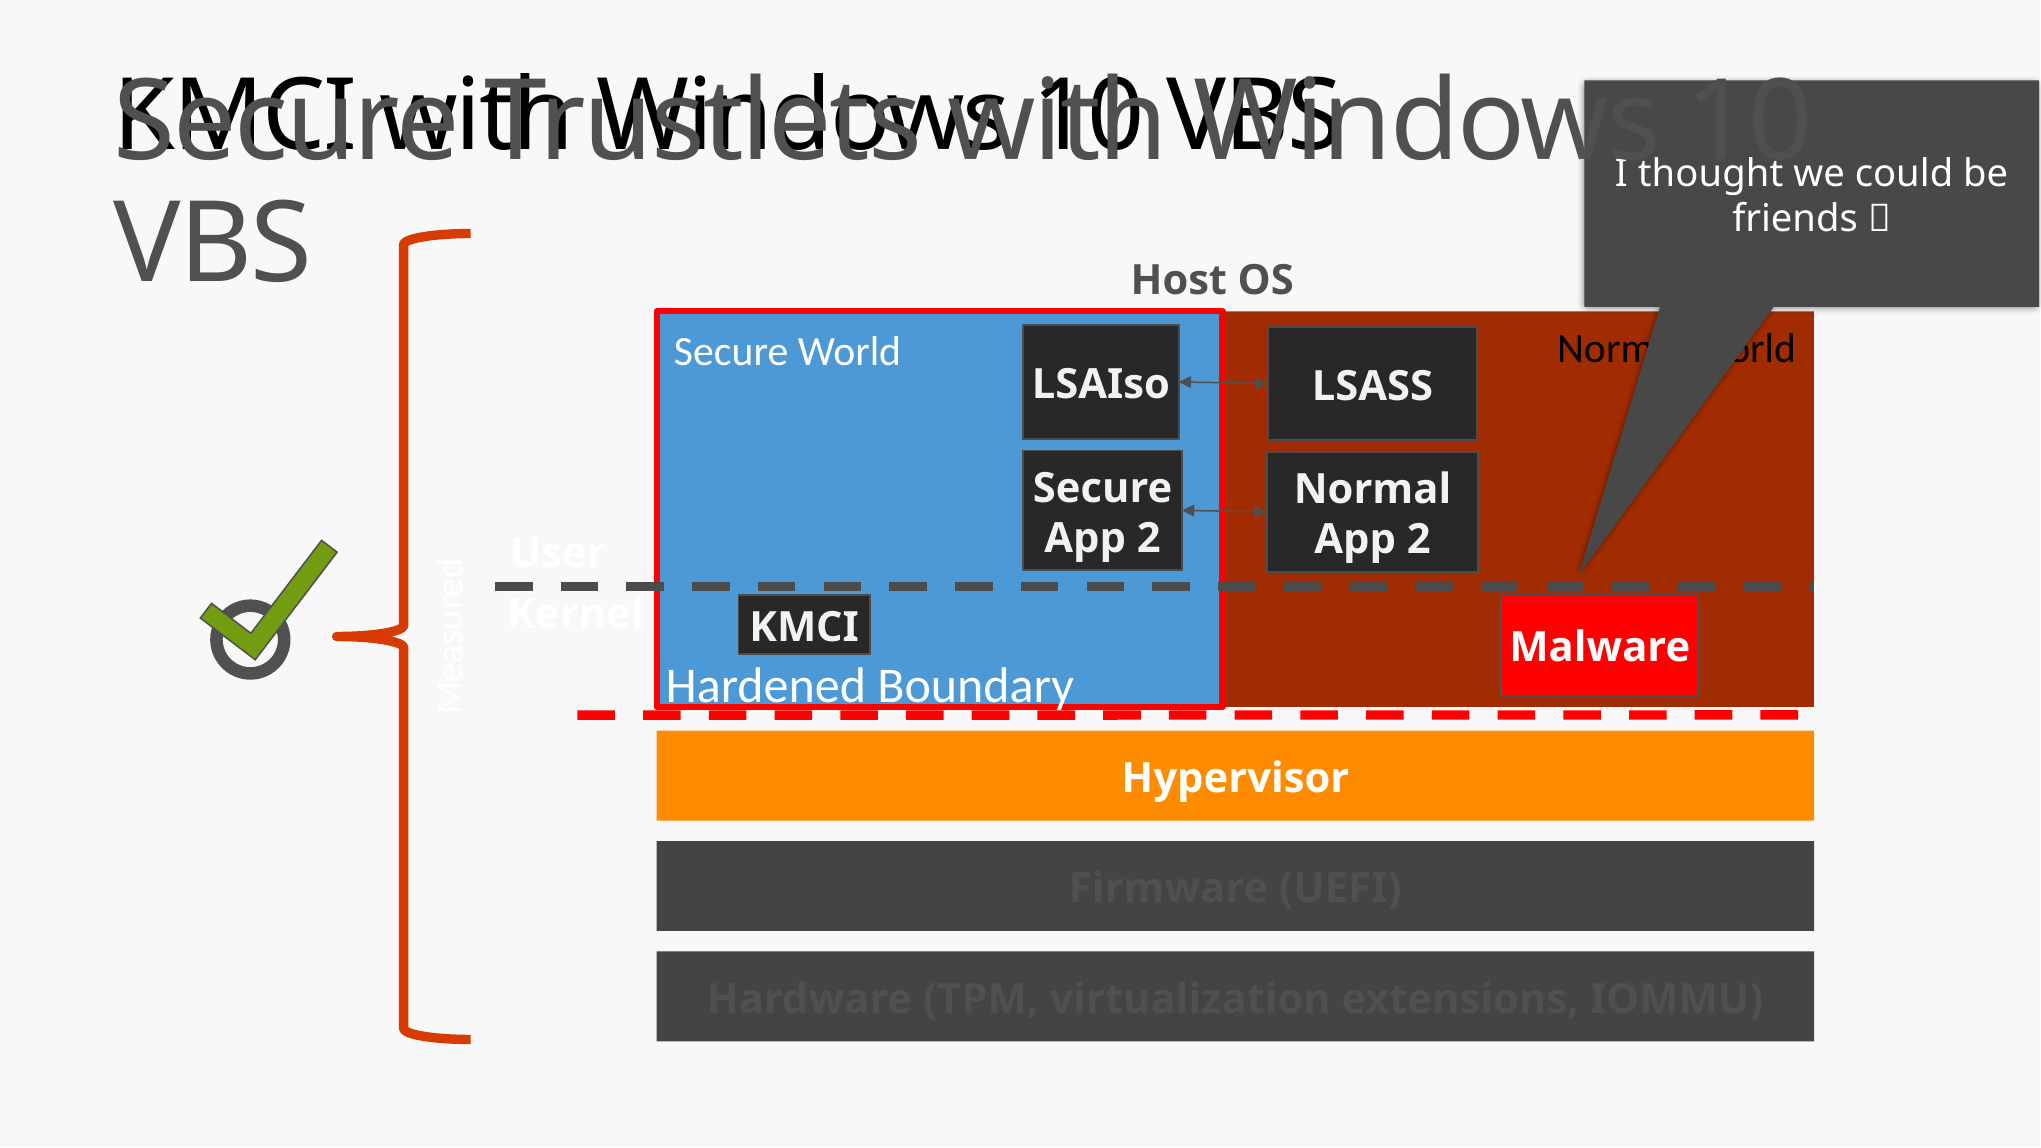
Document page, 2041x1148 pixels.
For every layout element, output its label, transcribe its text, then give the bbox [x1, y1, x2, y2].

text_box Secure Trustlets with Windows 10 VBS [89, 47, 1933, 199]
text_box I thought we could be friends  [1584, 80, 2040, 307]
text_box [216, 233, 471, 1040]
text_box Hypervisor [656, 730, 1815, 822]
text_box Firmware (UEFI) [656, 840, 1815, 932]
text_box Hardware (TPM, virtualization extensions, IOMMU) [656, 950, 1815, 1042]
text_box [494, 245, 1820, 722]
